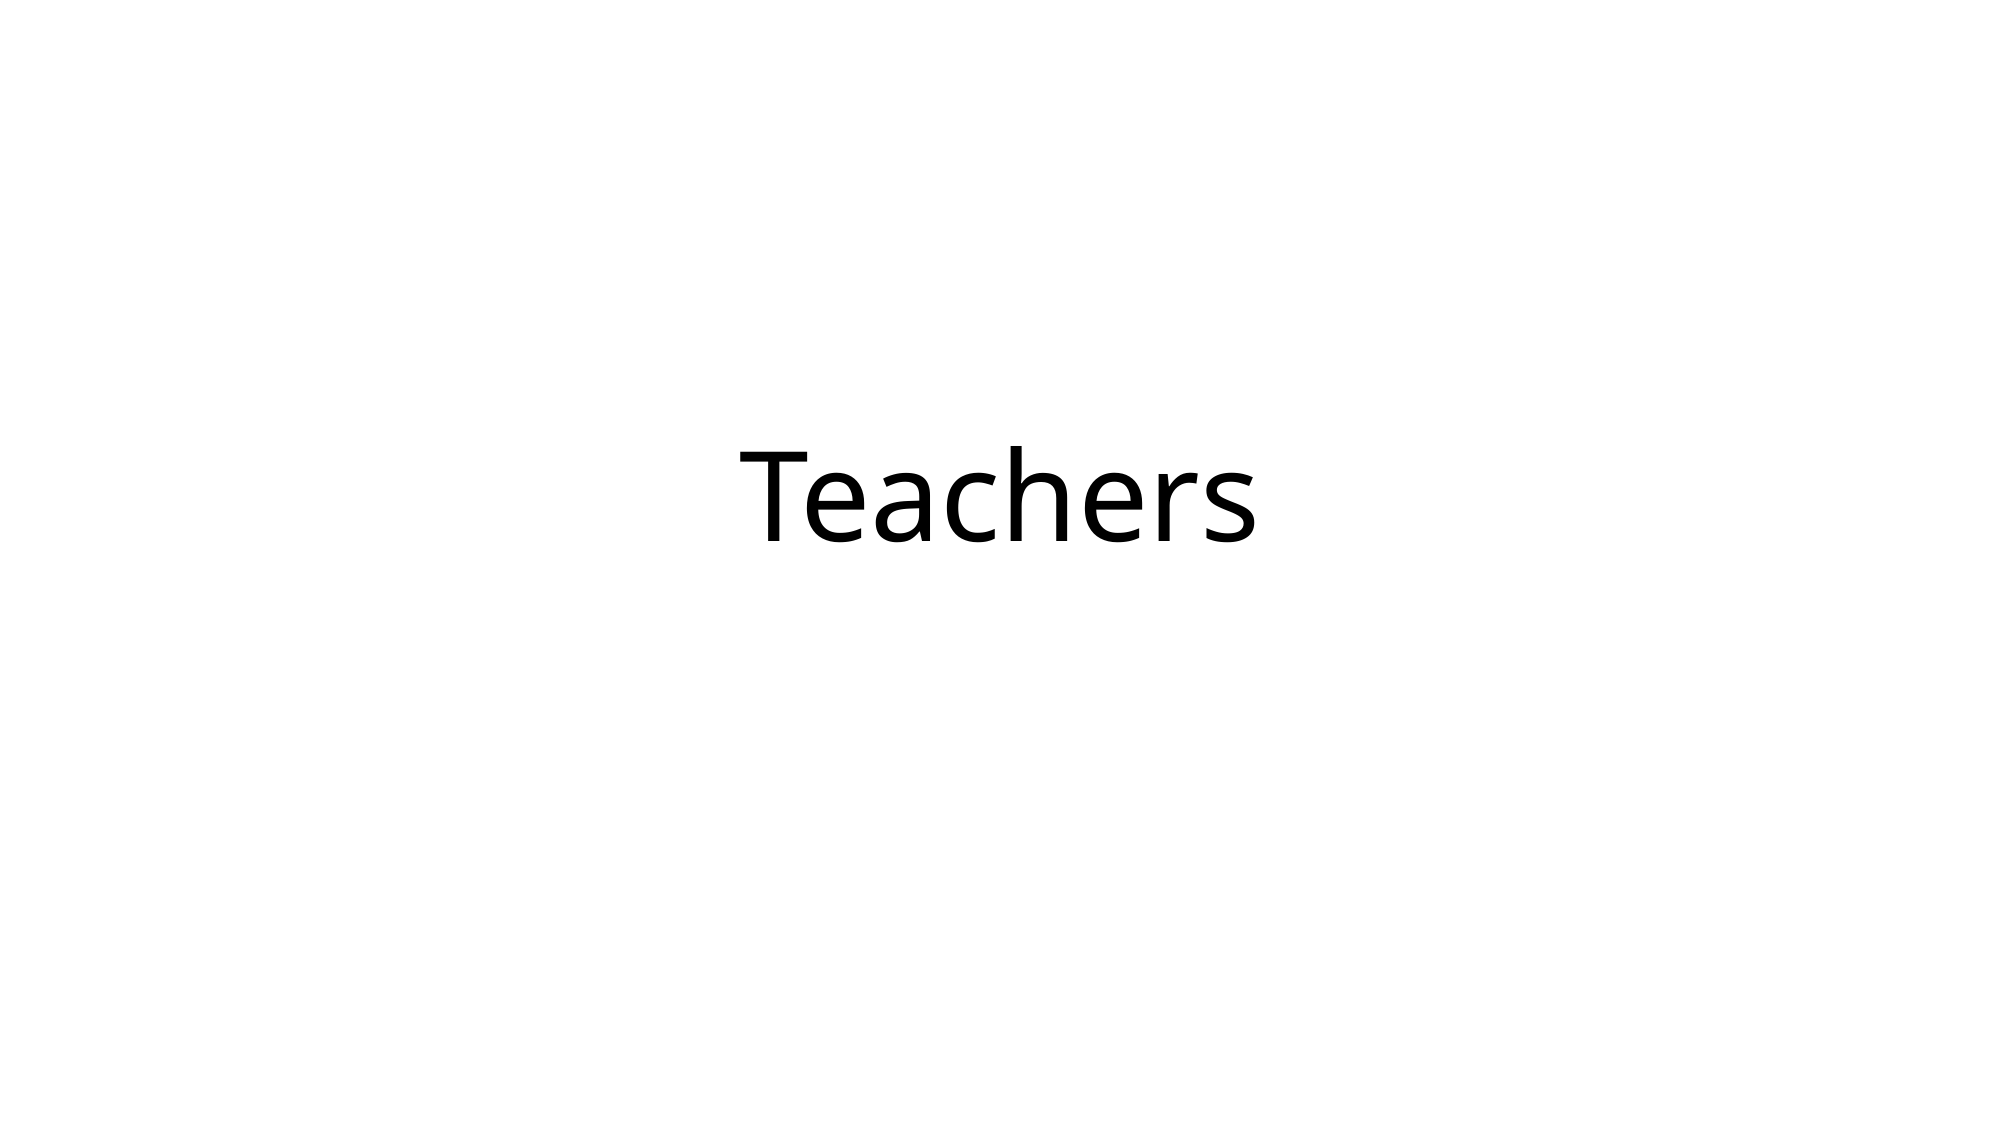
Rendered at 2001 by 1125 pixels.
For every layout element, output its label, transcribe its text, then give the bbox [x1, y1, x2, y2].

title Teachers [249, 184, 1750, 576]
